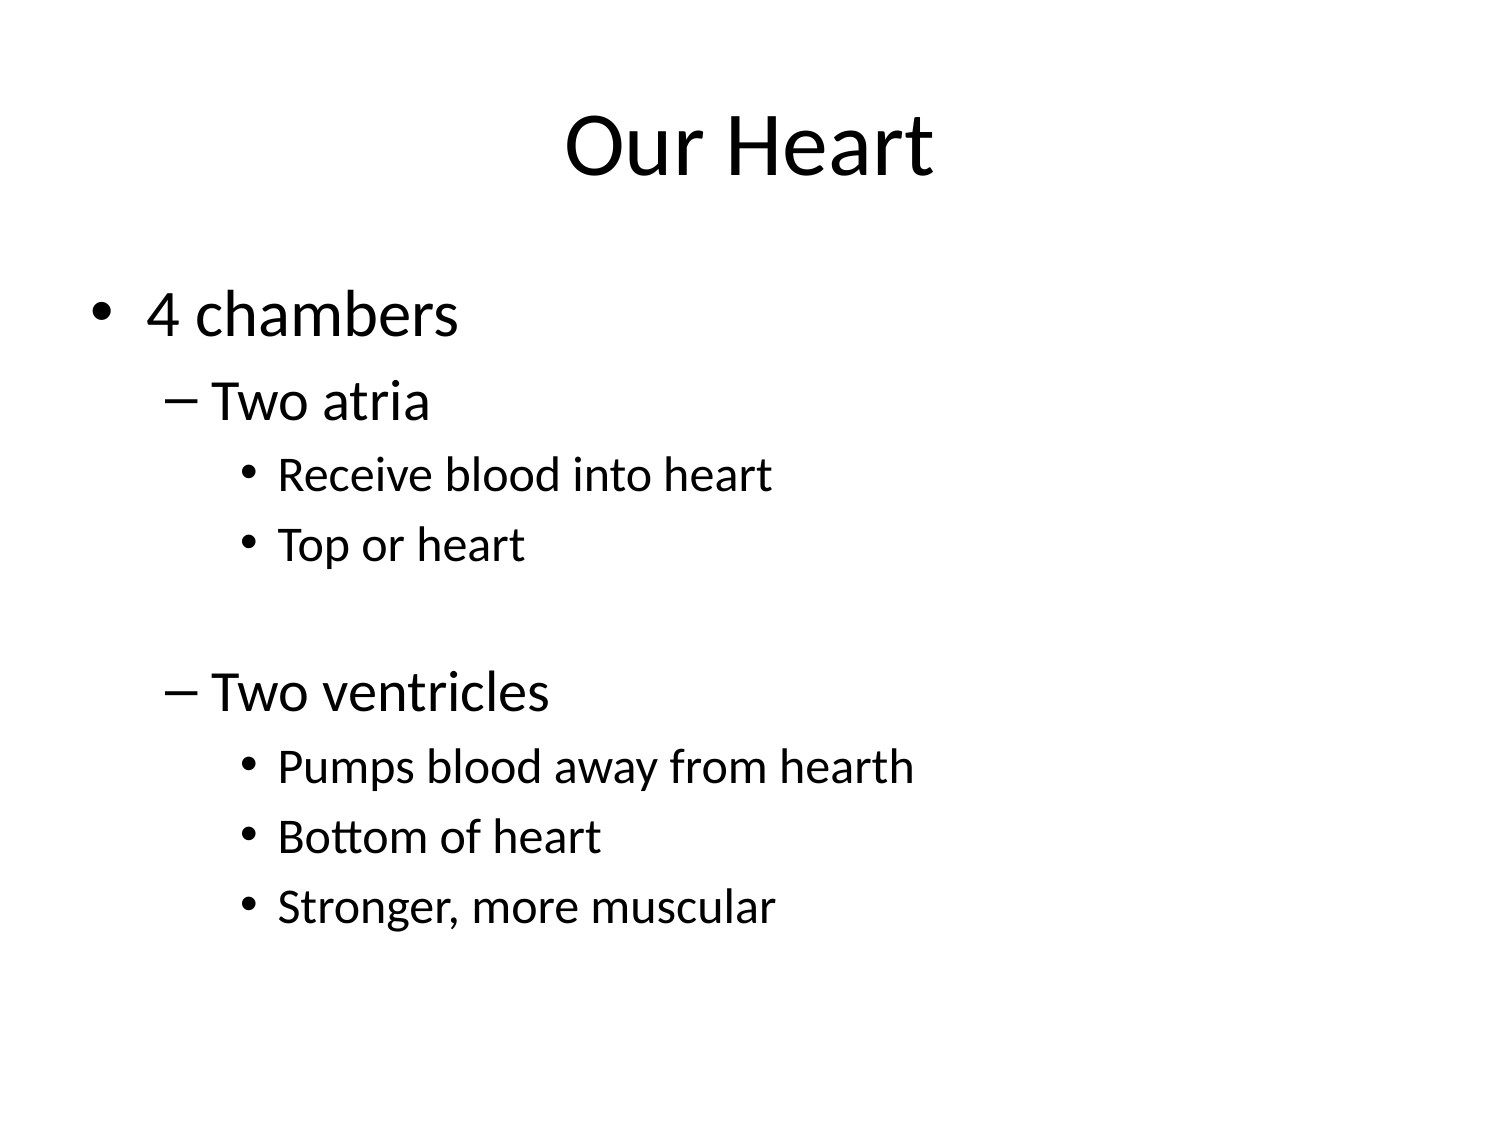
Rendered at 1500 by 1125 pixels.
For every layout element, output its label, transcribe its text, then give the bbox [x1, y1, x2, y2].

list 4 chambers Two atria Receive blood into heart Top or heart Two ventricles Pumps blood away from hearth Bottom of heart Stronger, more muscular [75, 262, 1425, 1005]
title Our Heart [75, 45, 1425, 233]
